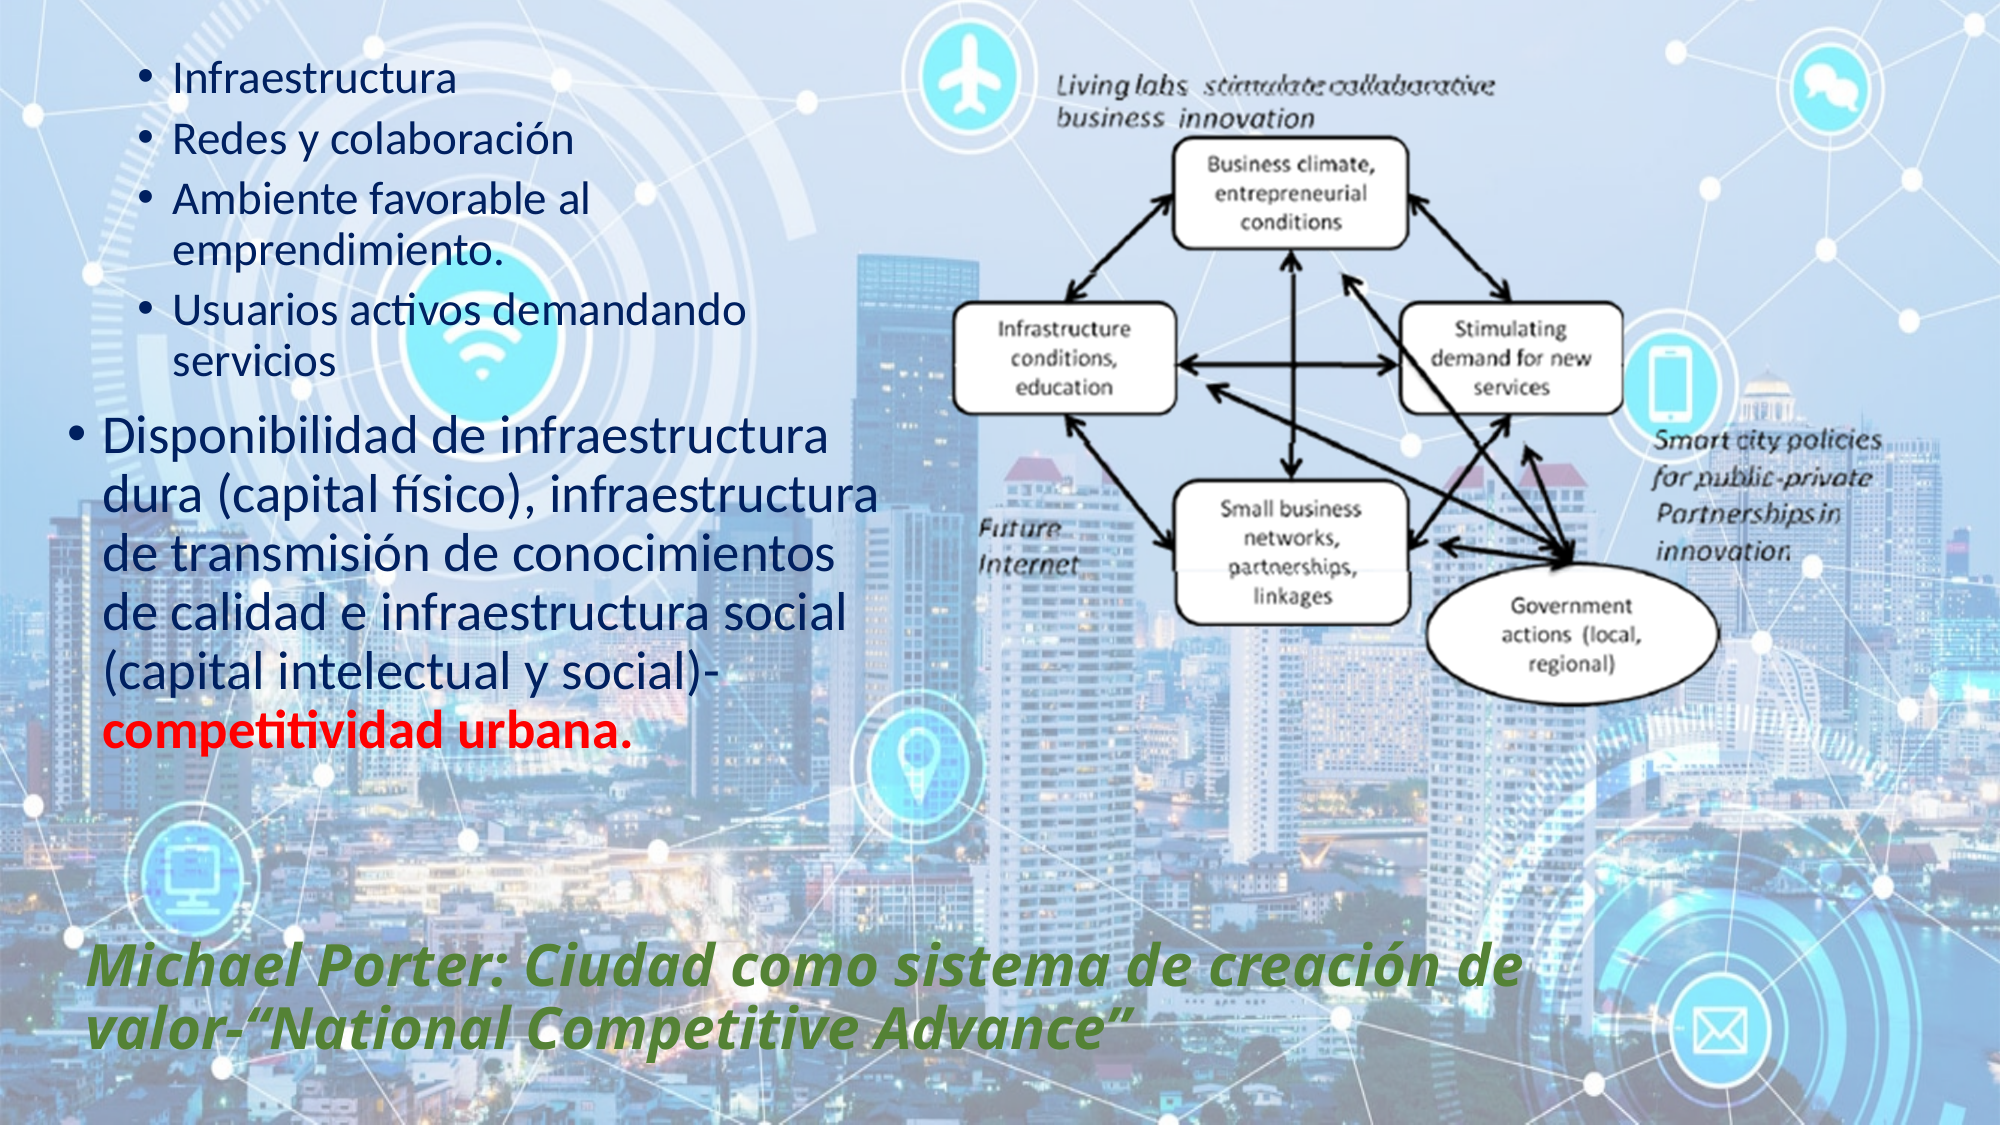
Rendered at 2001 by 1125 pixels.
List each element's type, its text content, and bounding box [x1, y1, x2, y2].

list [897, 45, 1928, 711]
list Infraestructura Redes y colaboración Ambiente favorable al emprendimiento. Usuarios activos demandando servicios Disponibilidad de infraestructura dura (capital físico), infraestructura de transmisión de conocimientos de calidad e infraestructura social (capital intelectual y social)-competitividad urbana. [52, 45, 903, 822]
title Michael Porter: Ciudad como sistema de creación de valor-“National Competitive Advance” [70, 890, 1796, 1109]
